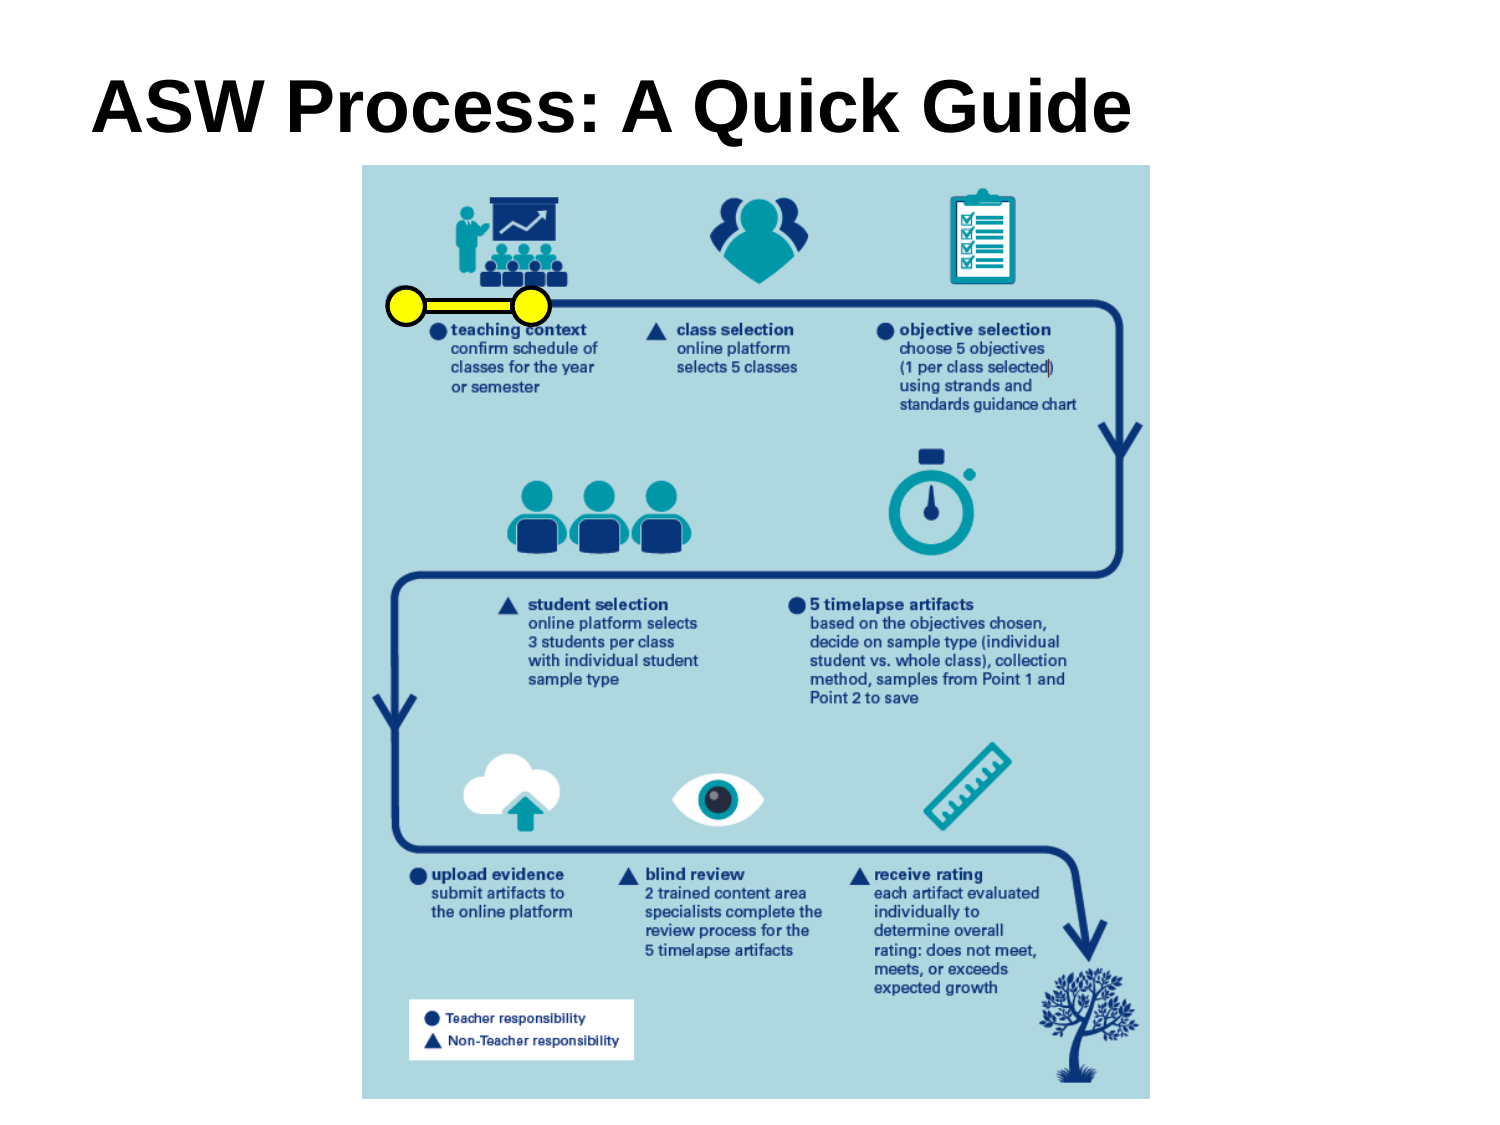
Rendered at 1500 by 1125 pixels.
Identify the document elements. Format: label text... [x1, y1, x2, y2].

title ASW Process: A Quick Guide [75, 12, 1425, 200]
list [362, 165, 1151, 1099]
